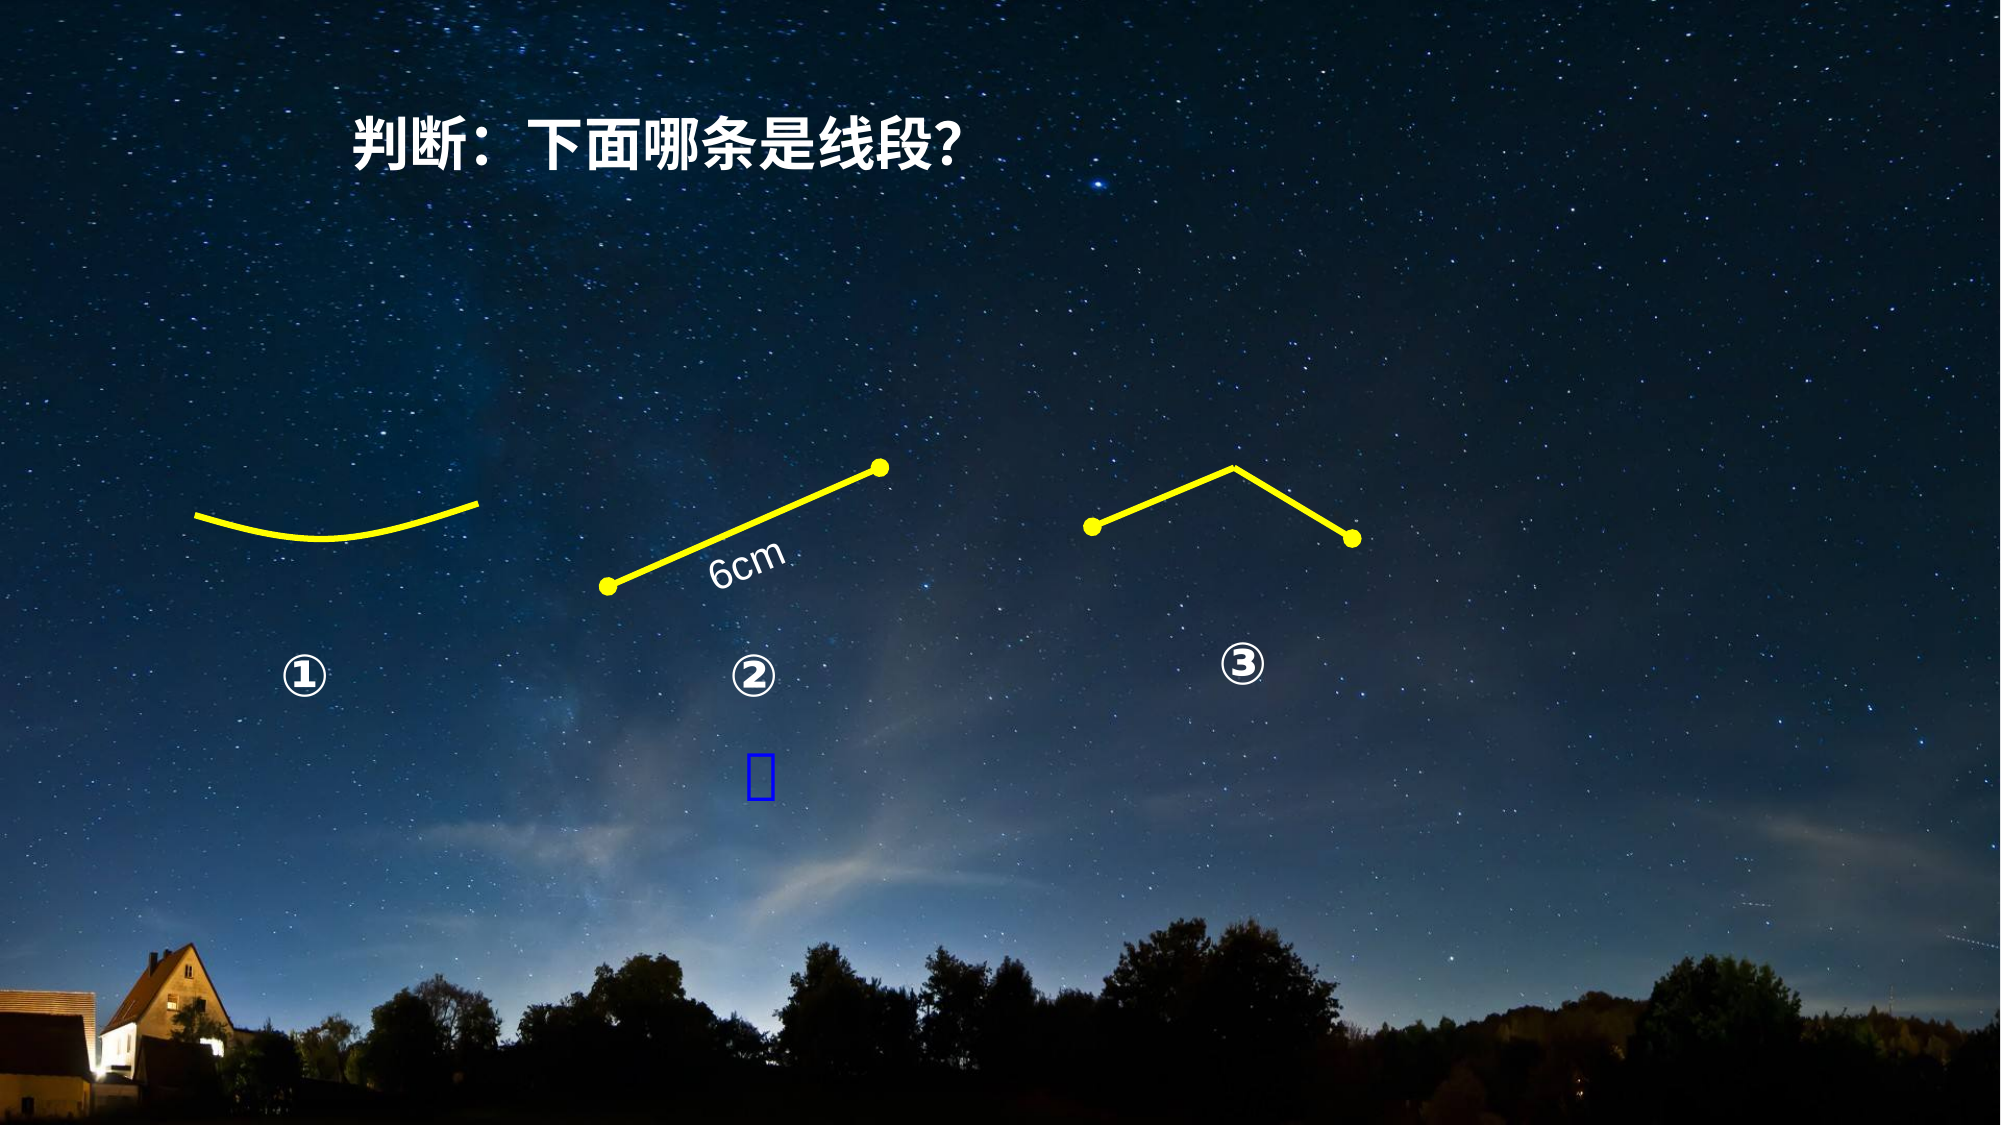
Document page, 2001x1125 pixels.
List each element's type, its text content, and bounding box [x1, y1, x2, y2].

text_box ② [714, 631, 821, 716]
text_box ① [265, 631, 372, 716]
text_box 判断：下面哪条是线段？ [336, 99, 1069, 185]
text_box 6cm [682, 506, 817, 613]
text_box  [726, 727, 845, 822]
picture [0, 0, 2001, 1125]
text_box [1234, 467, 1359, 545]
text_box [601, 553, 683, 593]
text_box [1086, 467, 1234, 533]
text_box ③ [1204, 619, 1284, 704]
text_box [194, 503, 479, 539]
text_box [791, 461, 887, 507]
